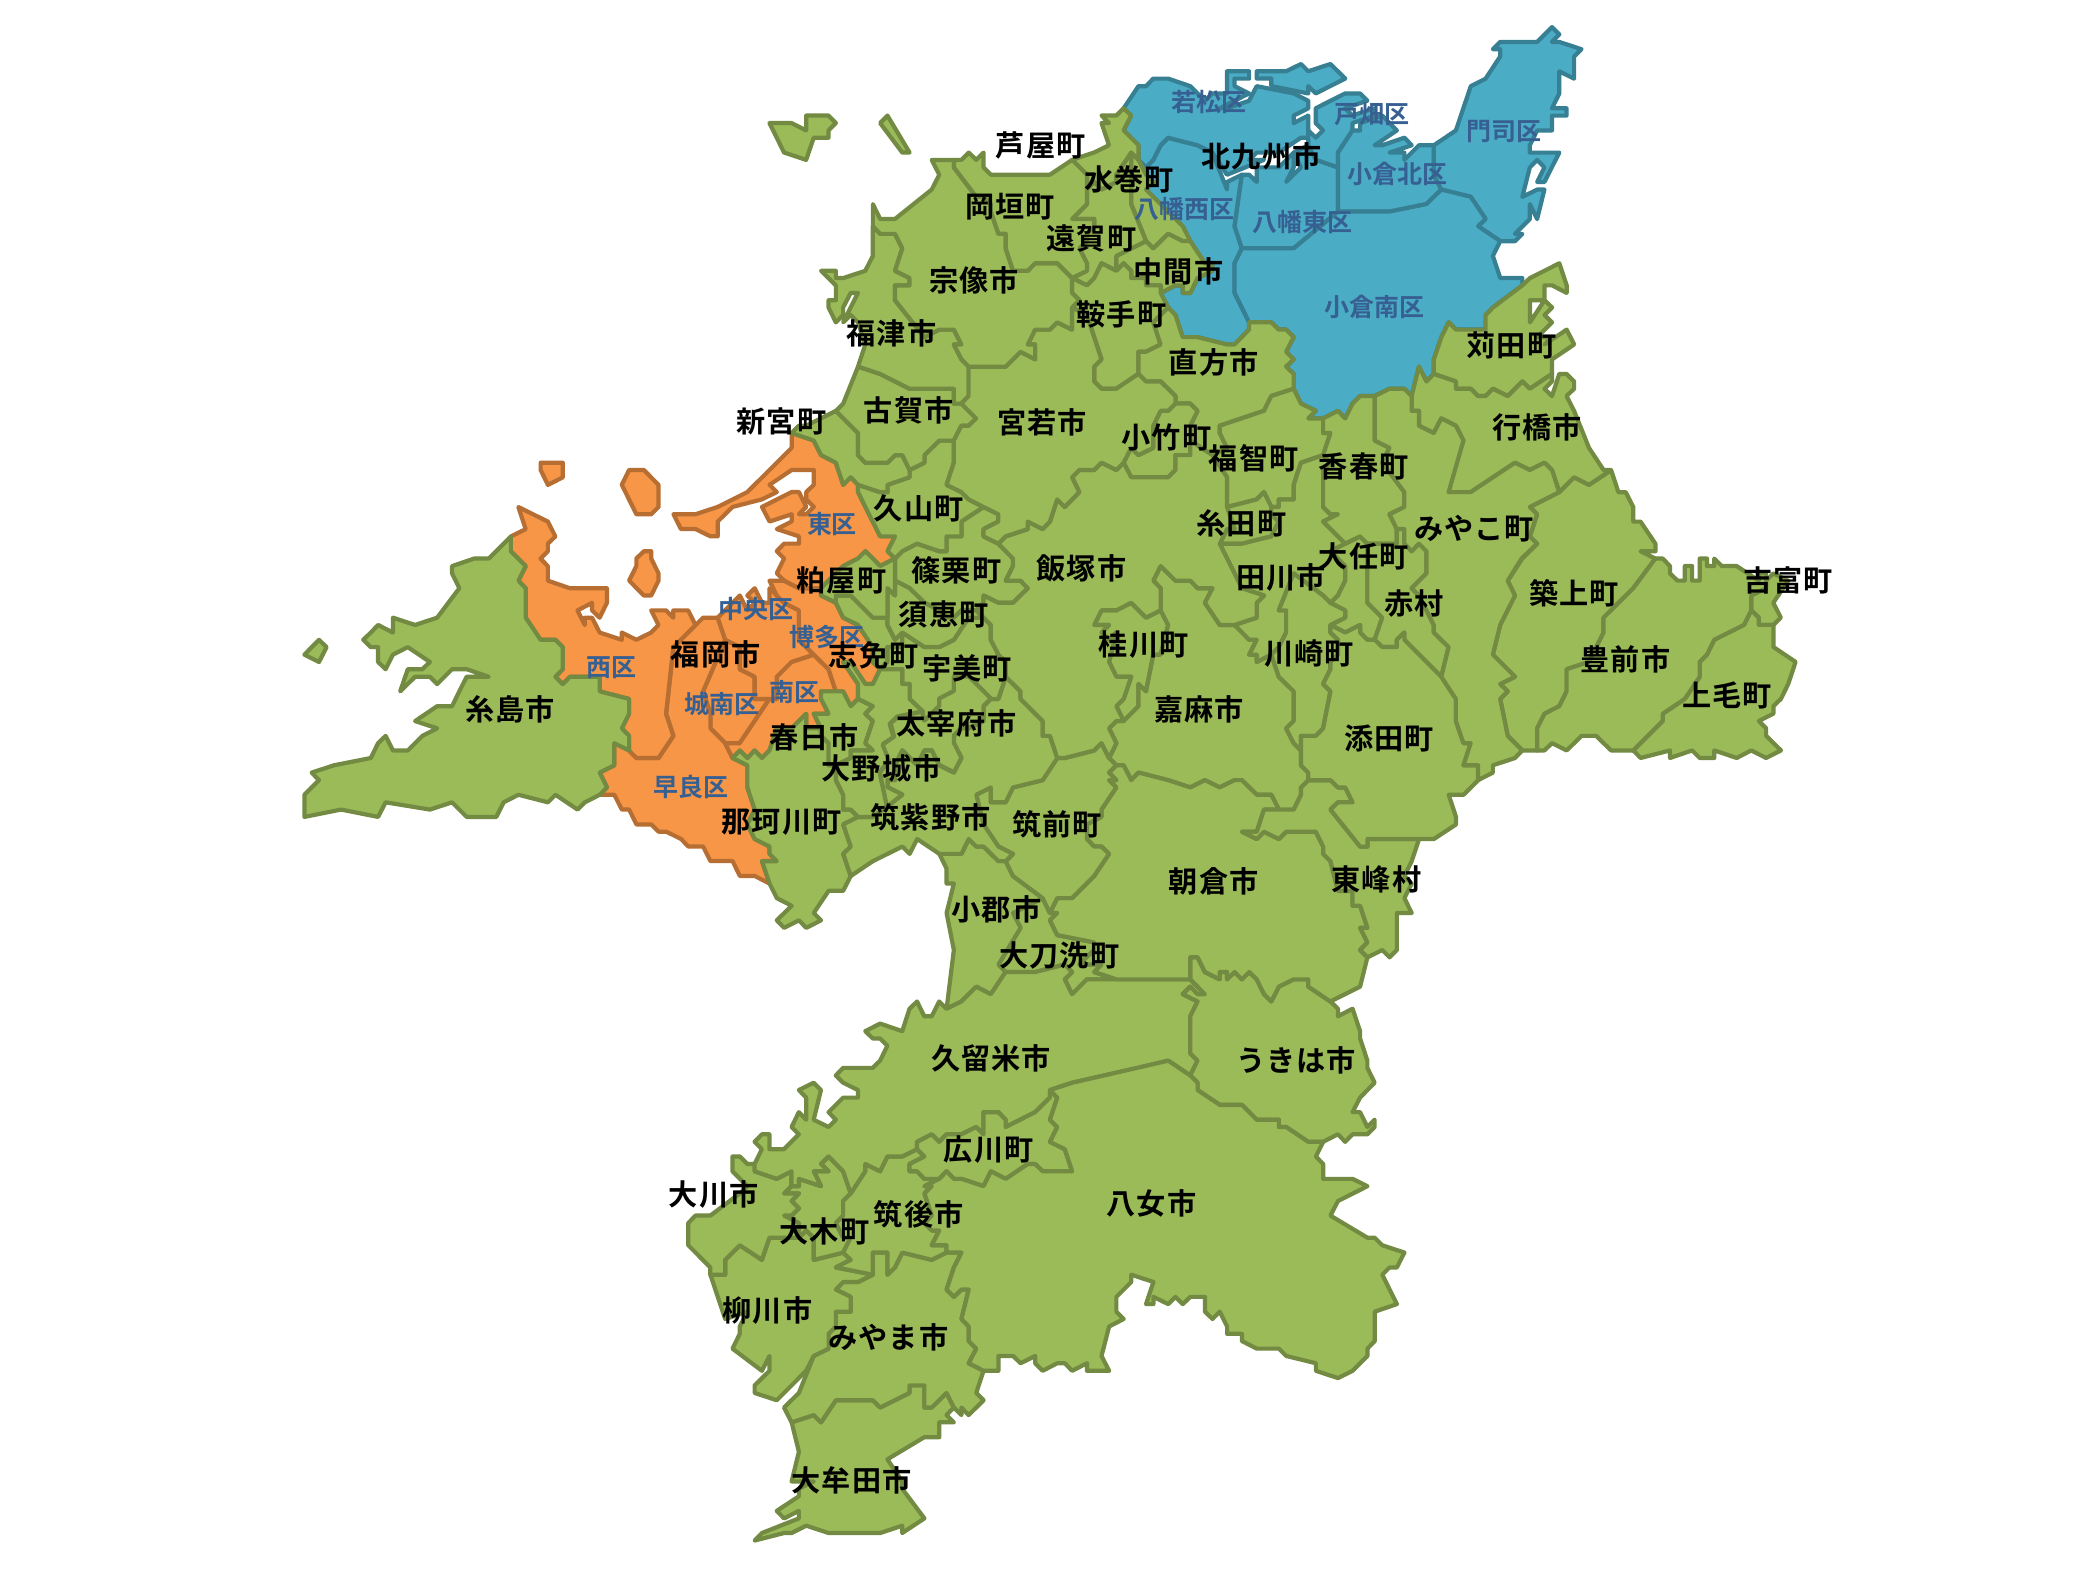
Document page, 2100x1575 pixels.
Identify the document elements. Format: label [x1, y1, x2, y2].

text_box [304, 108, 1796, 1541]
text_box [449, 119, 1850, 1506]
text_box [1123, 26, 1582, 105]
text_box [570, 78, 1558, 117]
